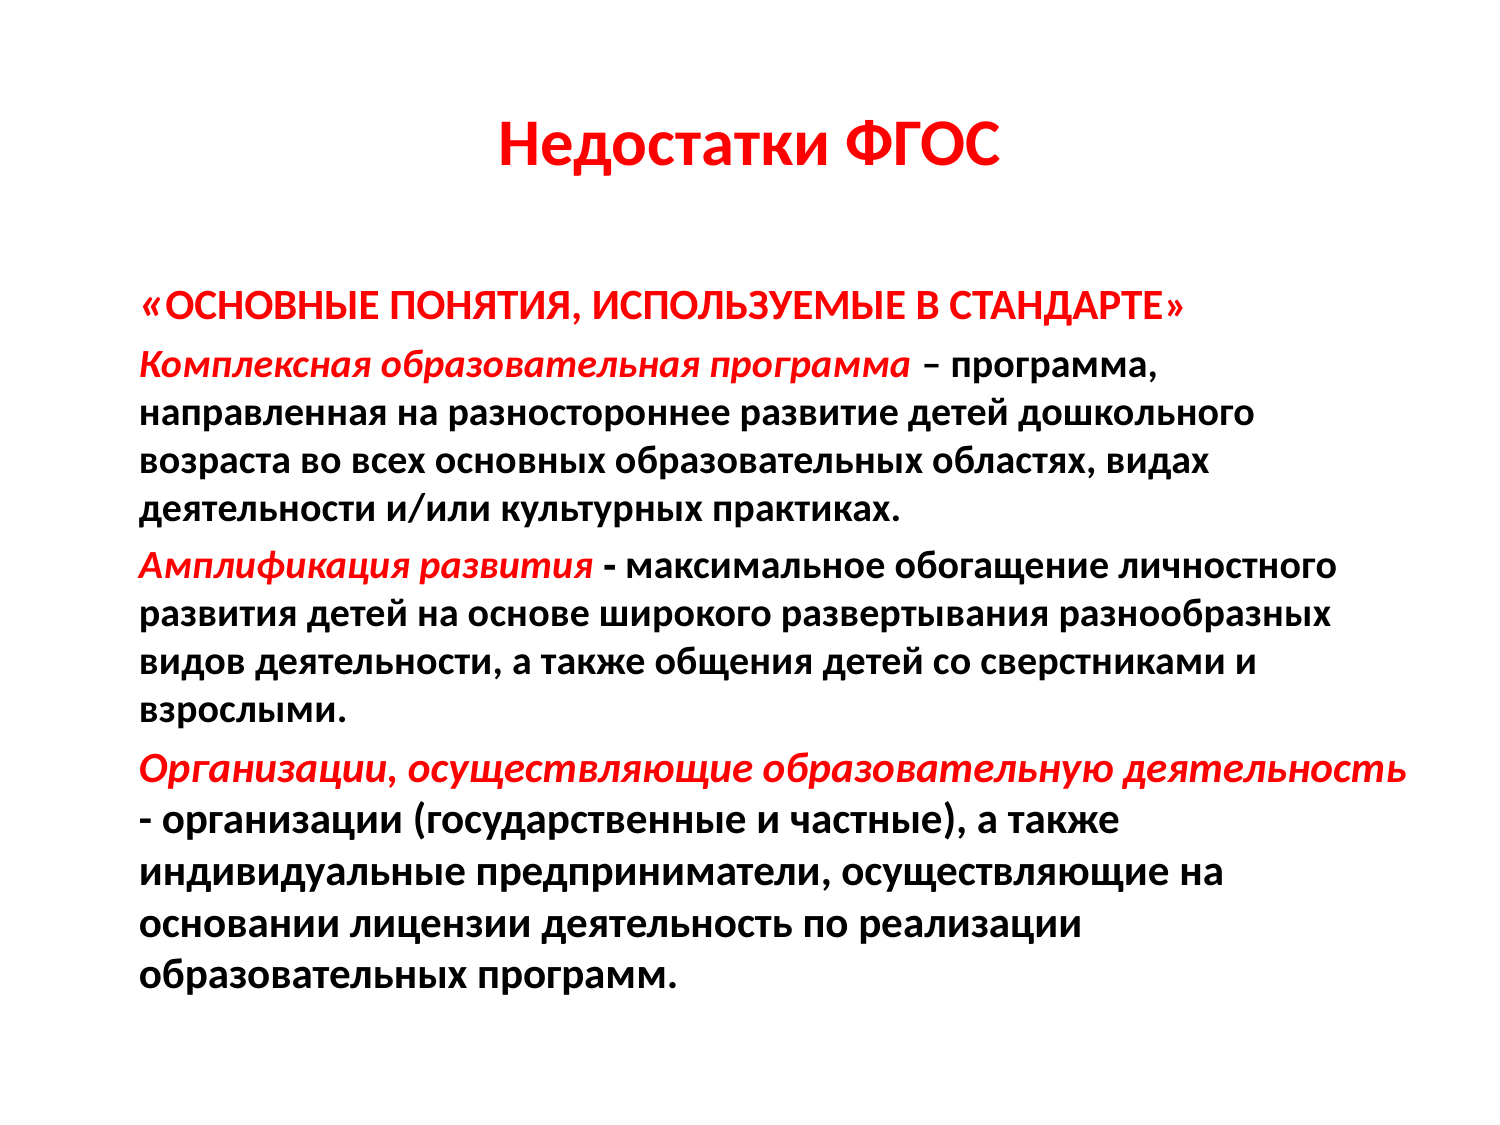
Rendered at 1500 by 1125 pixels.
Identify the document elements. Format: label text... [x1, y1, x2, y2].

list «ОСНОВНЫЕ ПОНЯТИЯ, ИСПОЛЬЗУЕМЫЕ В СТАНДАРТЕ» Комплексная образовательная программа – программа, направленная на разностороннее развитие детей дошкольного возраста во всех основных образовательных областях, видах деятельности и/или культурных практиках. Амплификация развития ‑ максимальное обогащение личностного развития детей на основе широкого развертывания разнообразных видов деятельности, а также общения детей со сверстниками и взрослыми. Организации, осуществляющие образовательную деятельность - организации (государственные и частные), а также индивидуальные предприниматели, осуществляющие на основании лицензии деятельность по реализации образовательных программ. [74, 262, 1426, 1006]
title Недостатки ФГОС [74, 44, 1426, 233]
